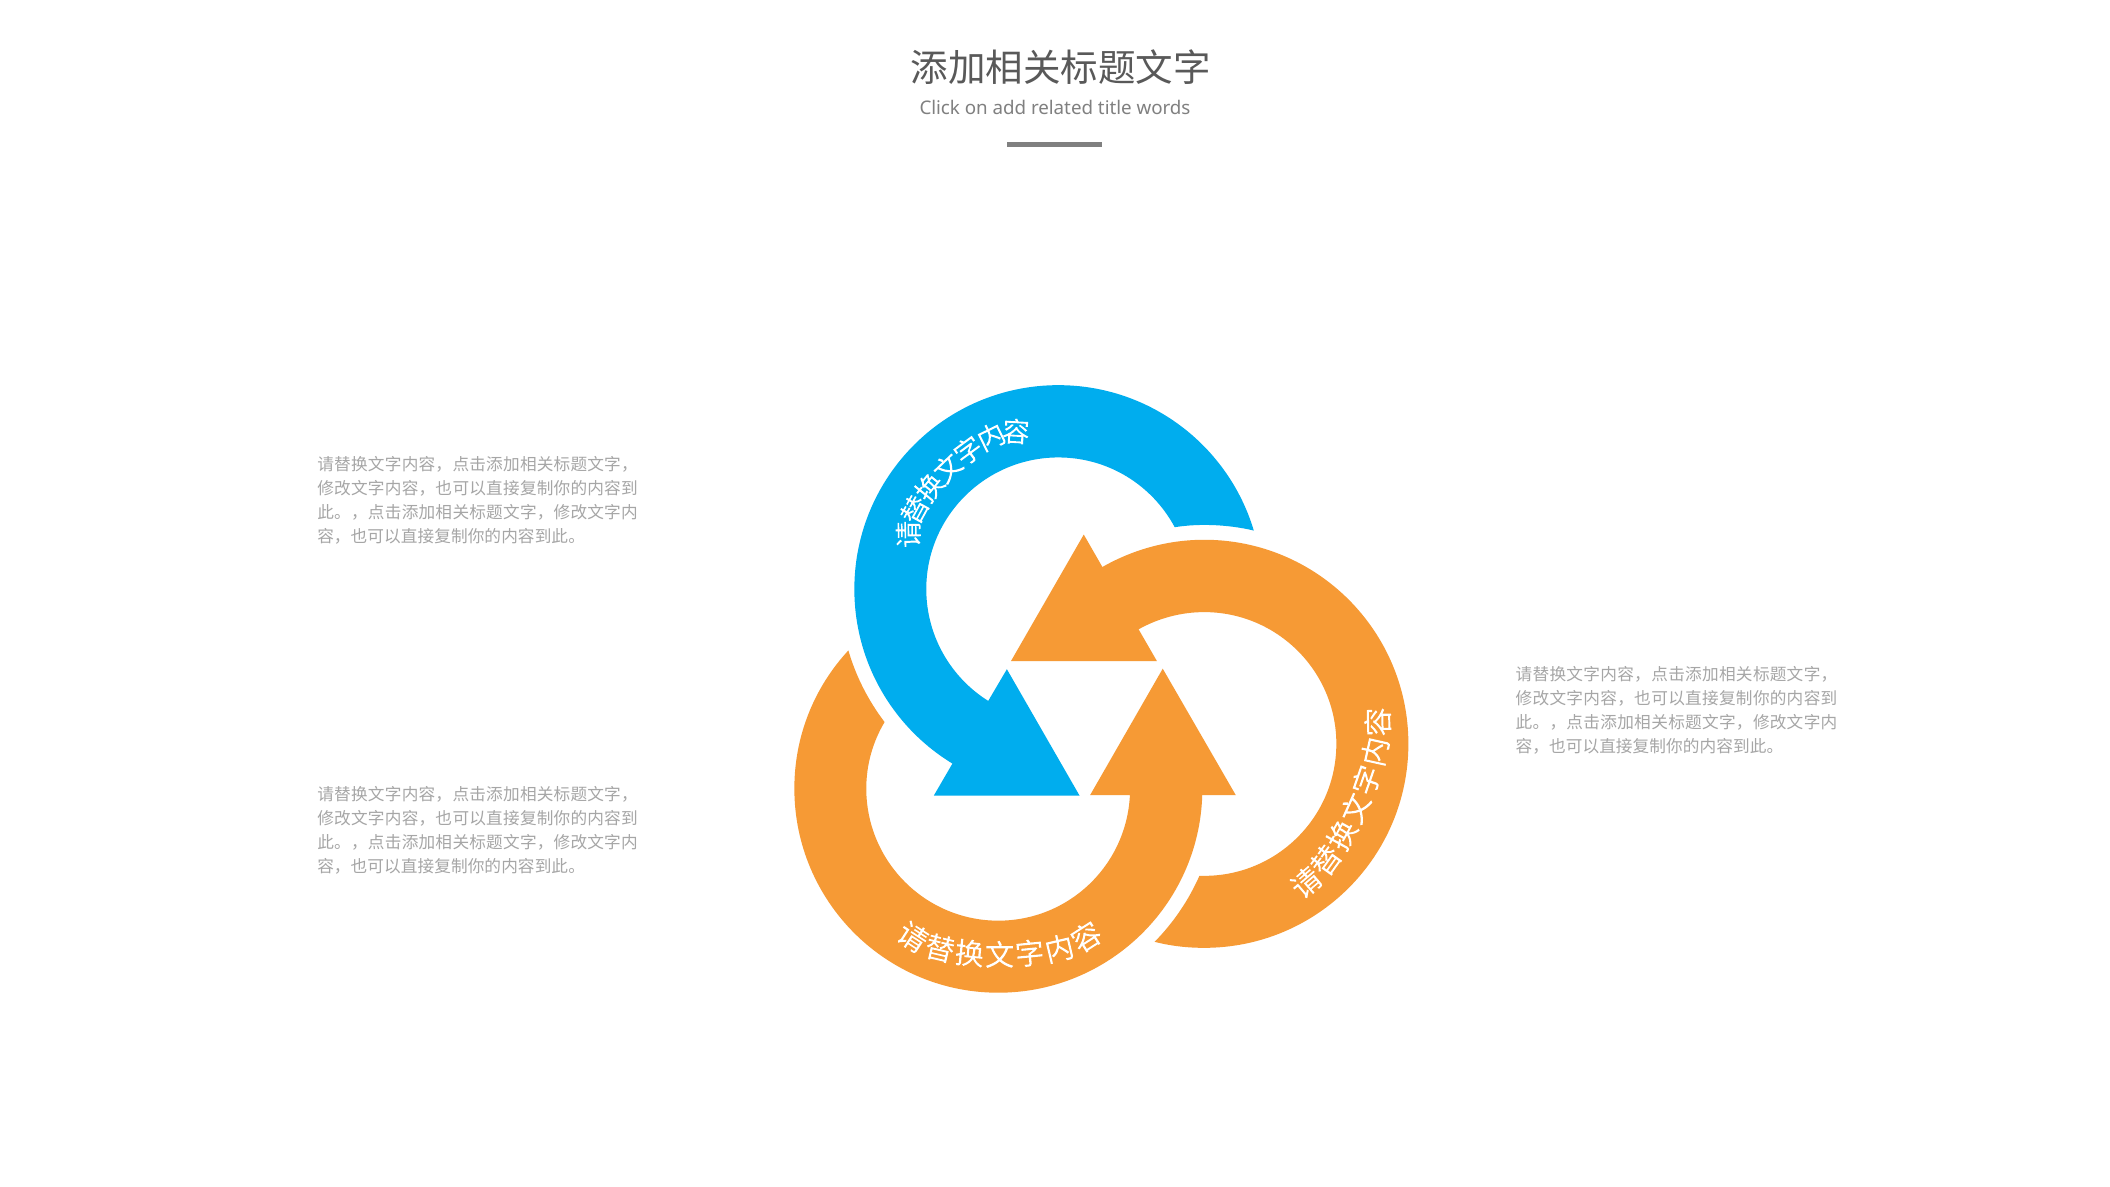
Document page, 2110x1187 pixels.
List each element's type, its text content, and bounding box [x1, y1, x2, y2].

list 请替换文字内容，点击添加相关标题文字，修改文字内容，也可以直接复制你的内容到此。，点击添加相关标题文字，修改文字内容，也可以直接复制你的内容到此。 [1515, 659, 1838, 1187]
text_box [794, 385, 1409, 993]
list 请替换文字内容，点击添加相关标题文字，修改文字内容，也可以直接复制你的内容到此。，点击添加相关标题文字，修改文字内容，也可以直接复制你的内容到此。 [317, 449, 639, 780]
text_box 添加相关标题文字 [877, 37, 1245, 95]
list 请替换文字内容，点击添加相关标题文字，修改文字内容，也可以直接复制你的内容到此。，点击添加相关标题文字，修改文字内容，也可以直接复制你的内容到此。 [317, 780, 639, 1187]
text_box Click on add related title words [877, 89, 1232, 124]
